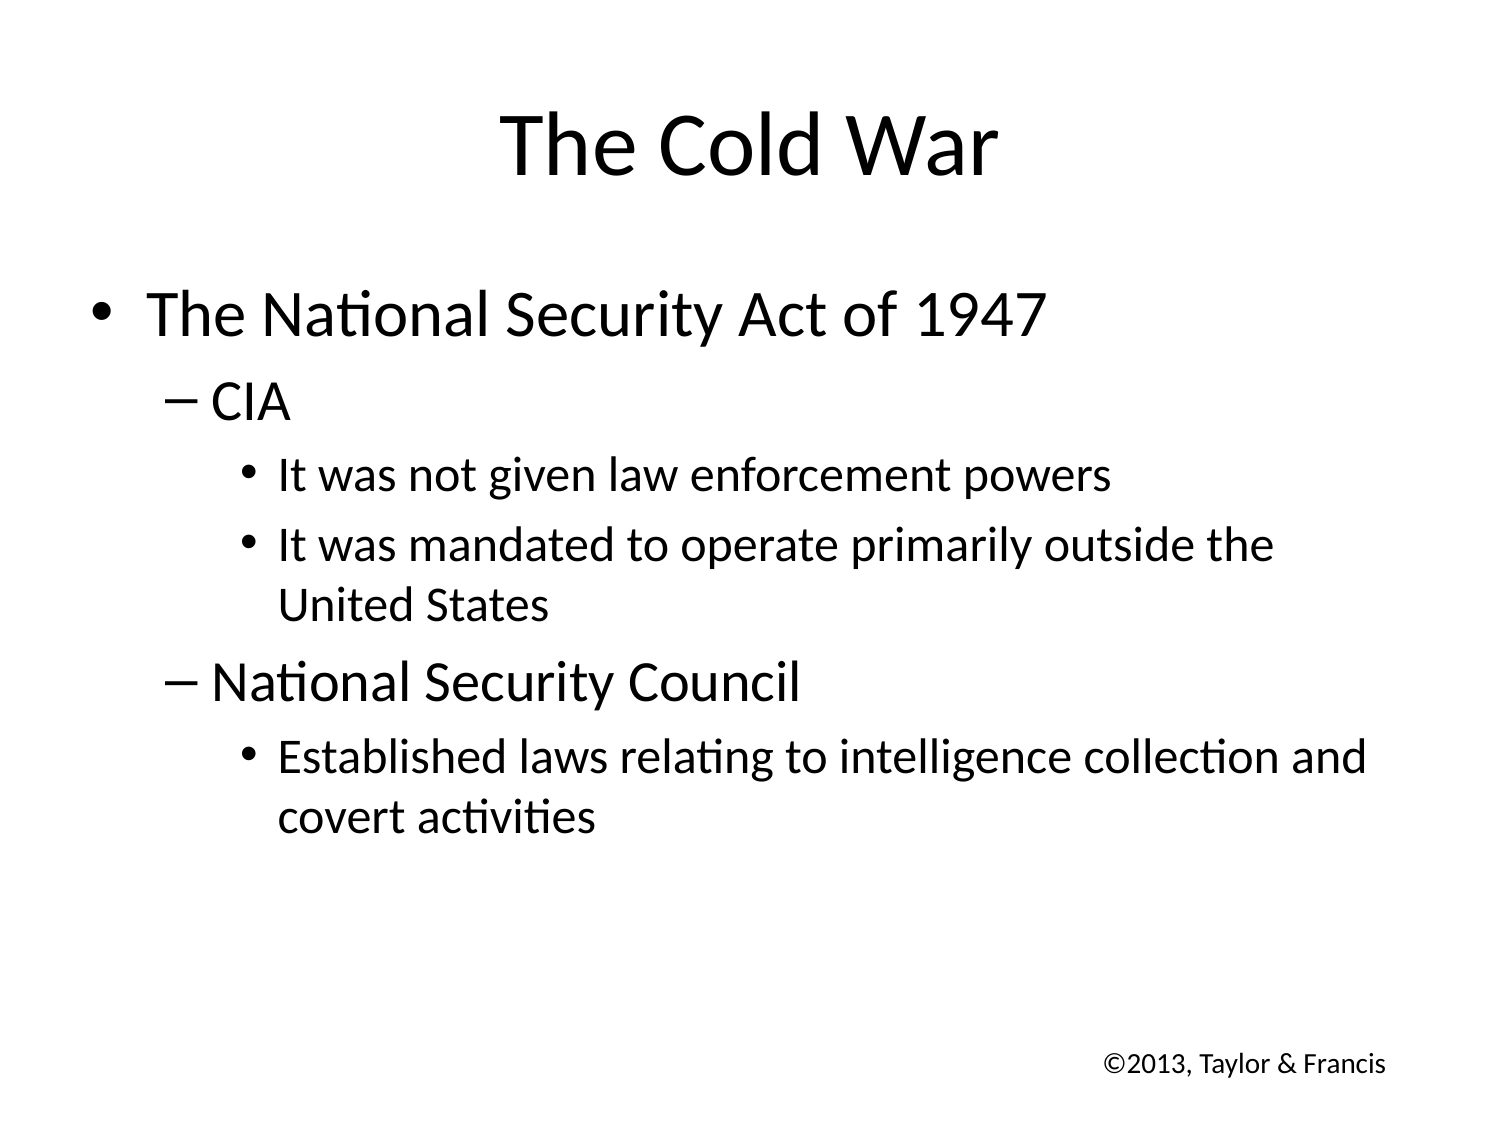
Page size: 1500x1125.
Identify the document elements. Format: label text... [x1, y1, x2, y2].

list The National Security Act of 1947 CIA It was not given law enforcement powers It was mandated to operate primarily outside the United States National Security Council Established laws relating to intelligence collection and covert activities [75, 262, 1425, 1005]
text_box ©2013, Taylor & Francis [1087, 1037, 1463, 1082]
title The Cold War [75, 45, 1425, 233]
